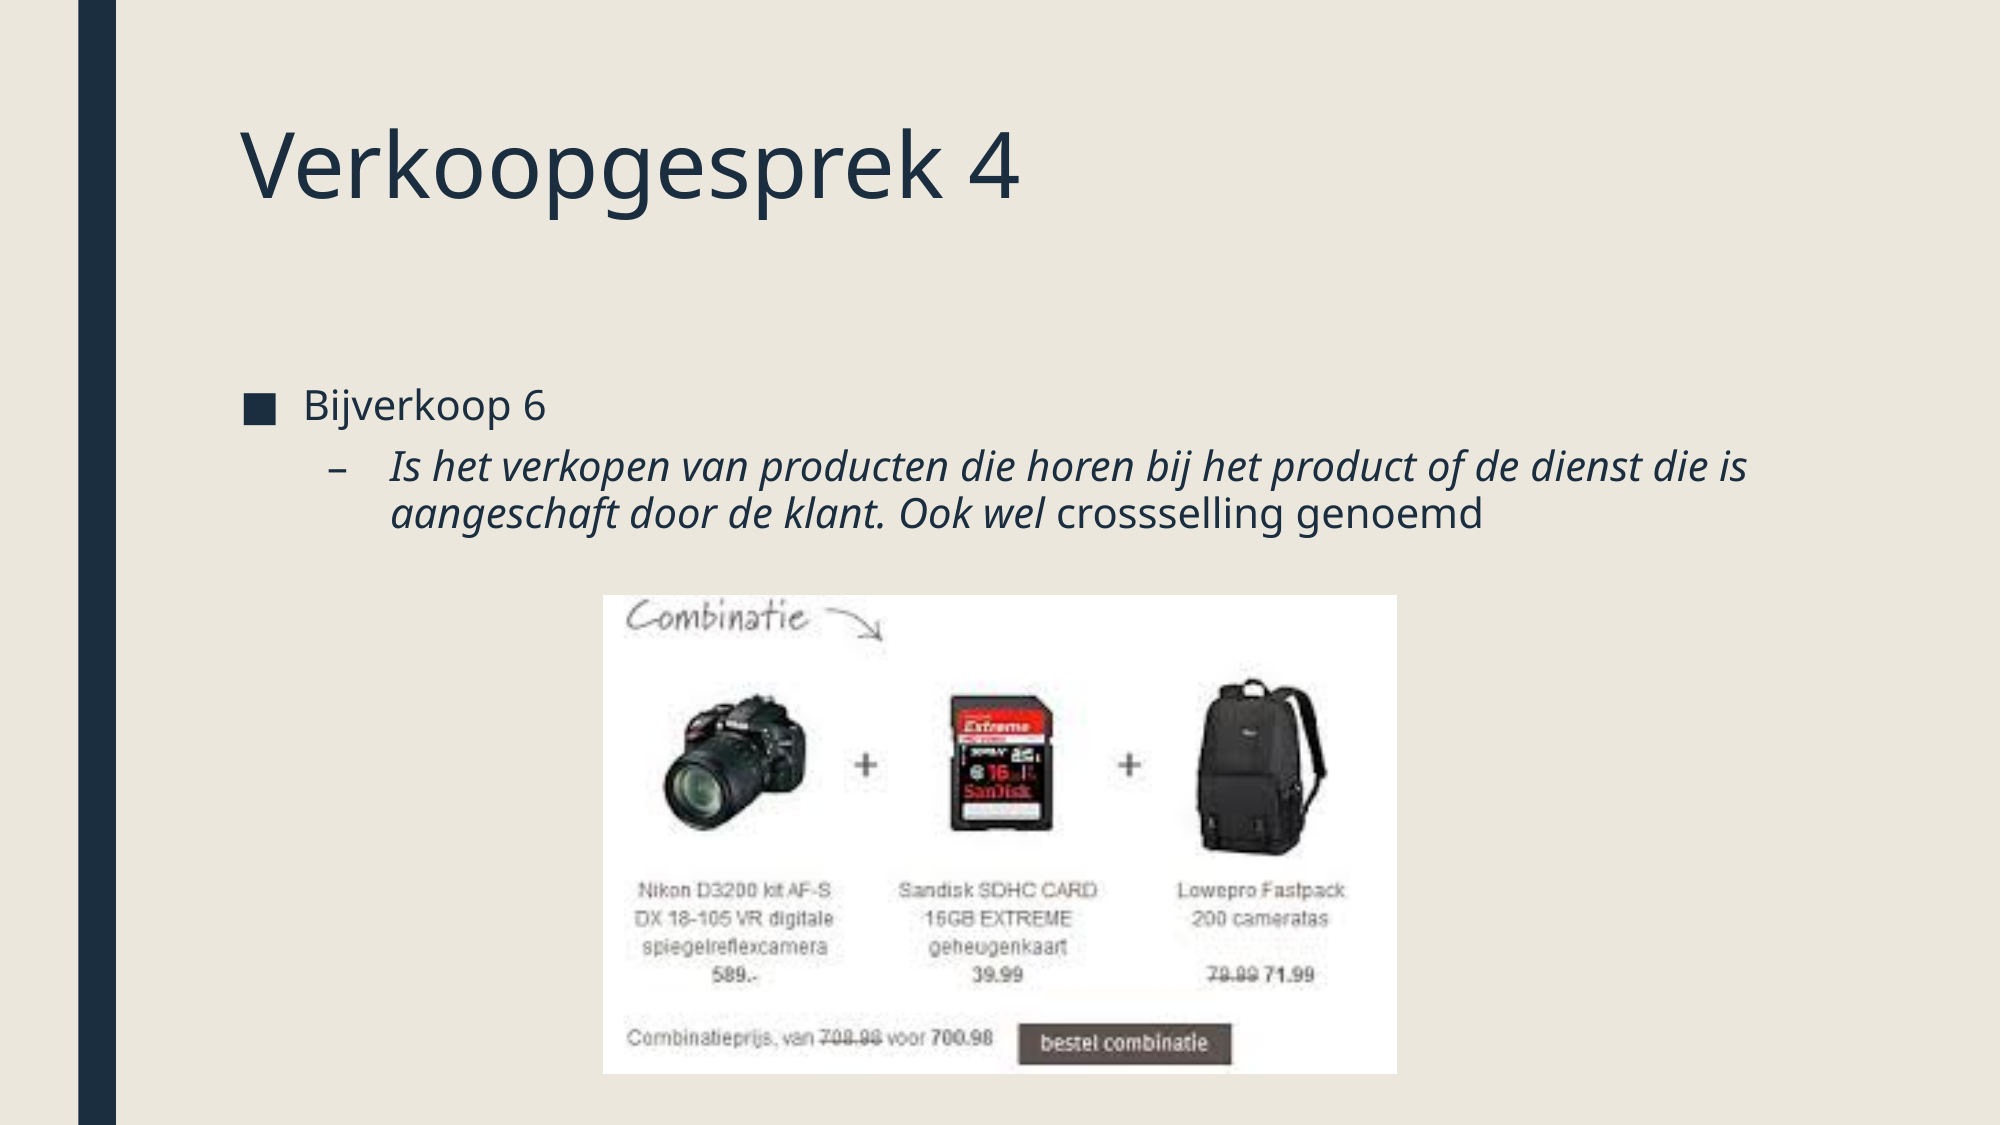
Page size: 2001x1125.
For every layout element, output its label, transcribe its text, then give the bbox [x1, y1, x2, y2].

picture [603, 595, 1397, 1074]
list Bijverkoop 6 Is het verkopen van producten die horen bij het product of de dienst die is aangeschaft door de klant. Ook wel crossselling genoemd [225, 375, 1800, 963]
title Verkoopgesprek 4 [225, 112, 1800, 357]
